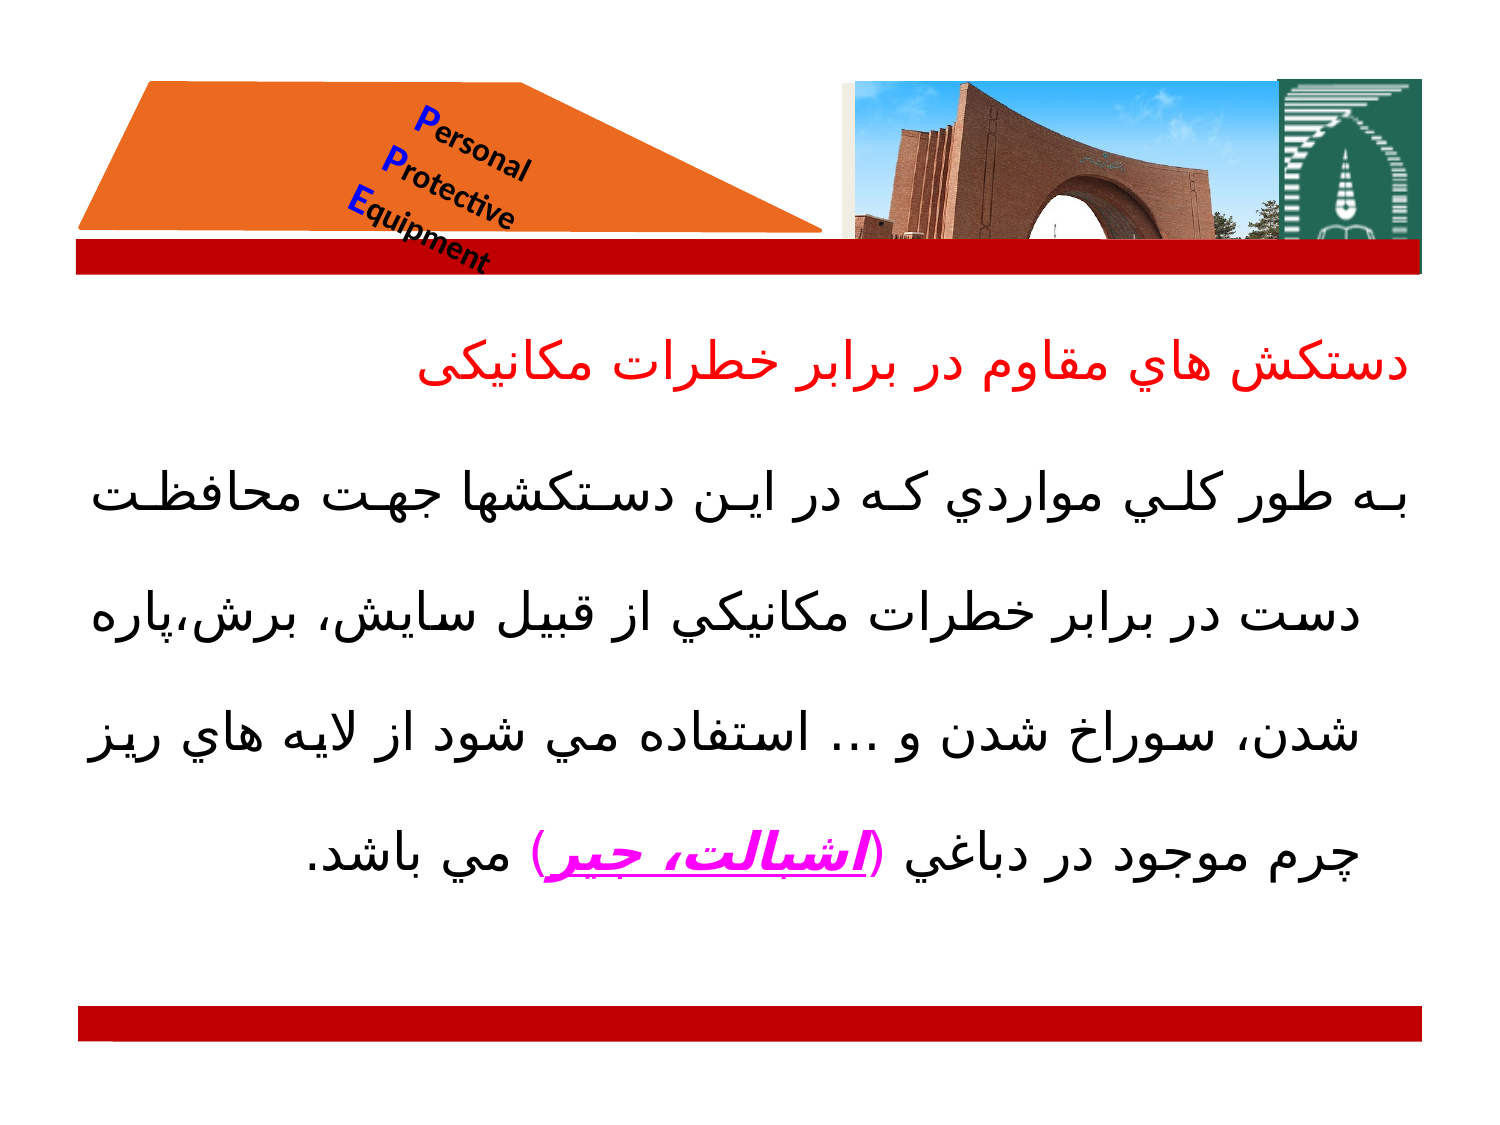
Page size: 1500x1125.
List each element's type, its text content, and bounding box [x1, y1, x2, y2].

list دستكش هاي مقاوم در برابر خطرات مكانيكی به طور كلي مواردي كه در اين دستكشها جهت محافظت دست در برابر خطرات مكانيكي از قبيل سايش، برش،‌پاره شدن،‌ سوراخ شدن و … استفاده مي شود از لايه هاي ريز چرم موجود در دباغي (اشبالت، جير) مي باشد. [75, 262, 1425, 1005]
picture [855, 79, 1422, 262]
